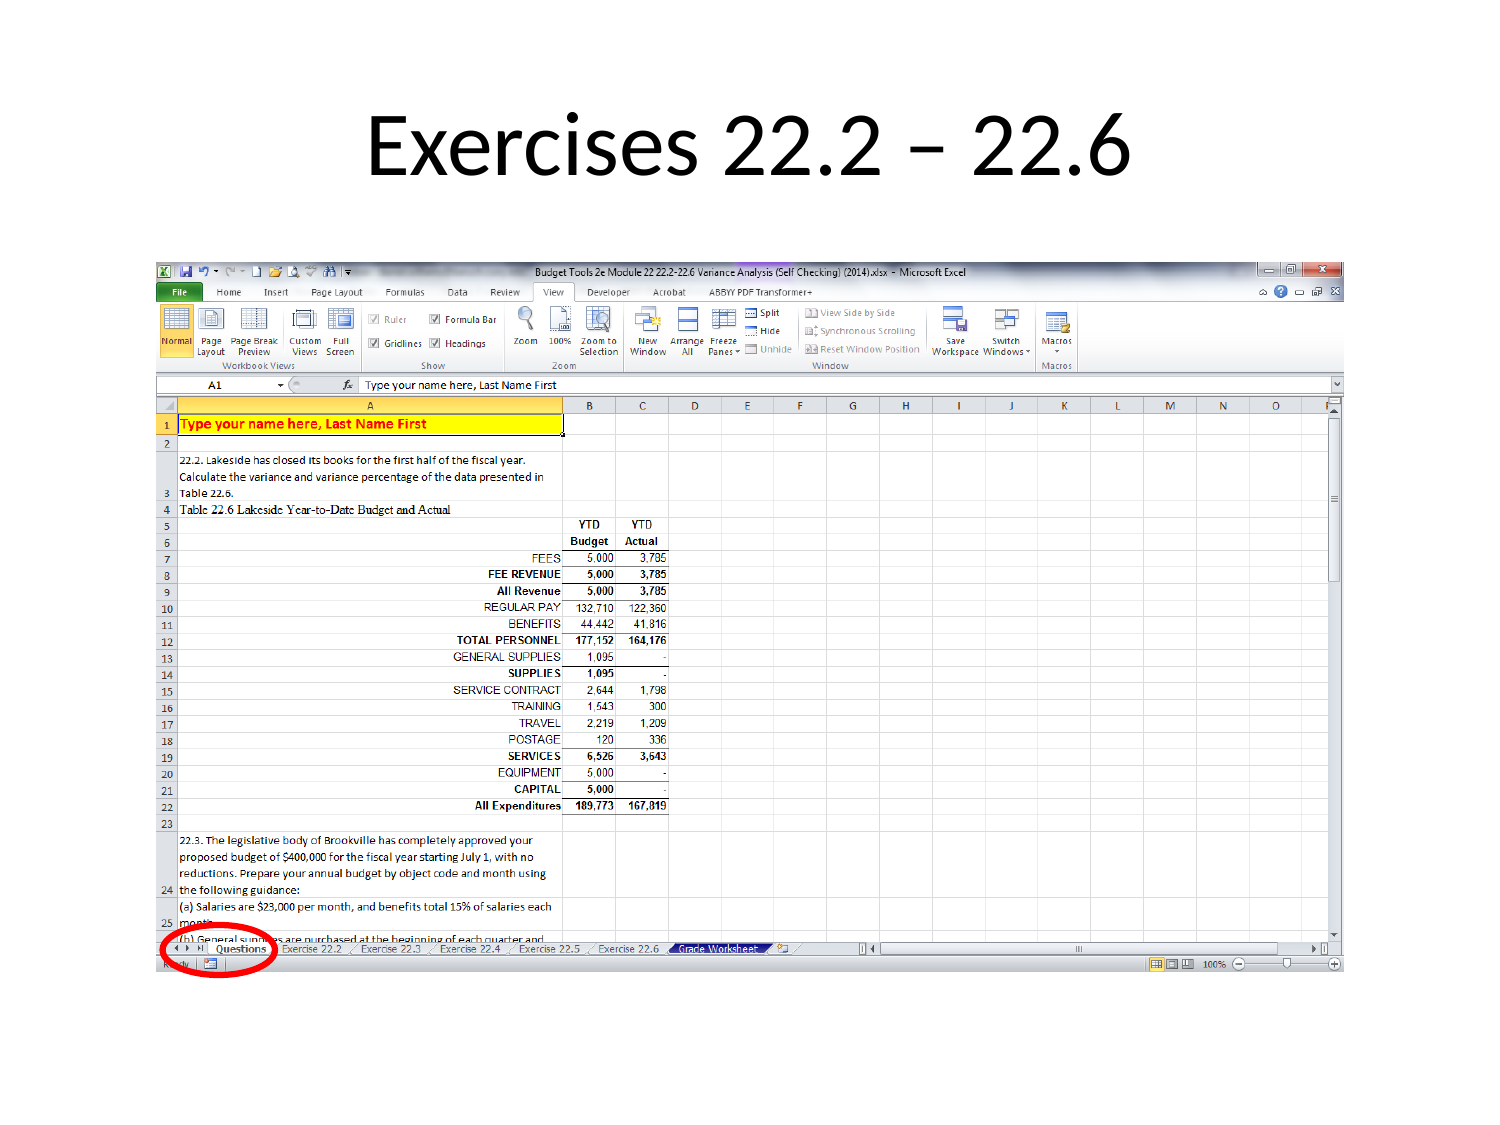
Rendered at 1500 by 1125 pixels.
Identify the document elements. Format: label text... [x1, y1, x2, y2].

title Exercises 22.2 – 22.6 [75, 45, 1425, 233]
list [155, 262, 1345, 972]
